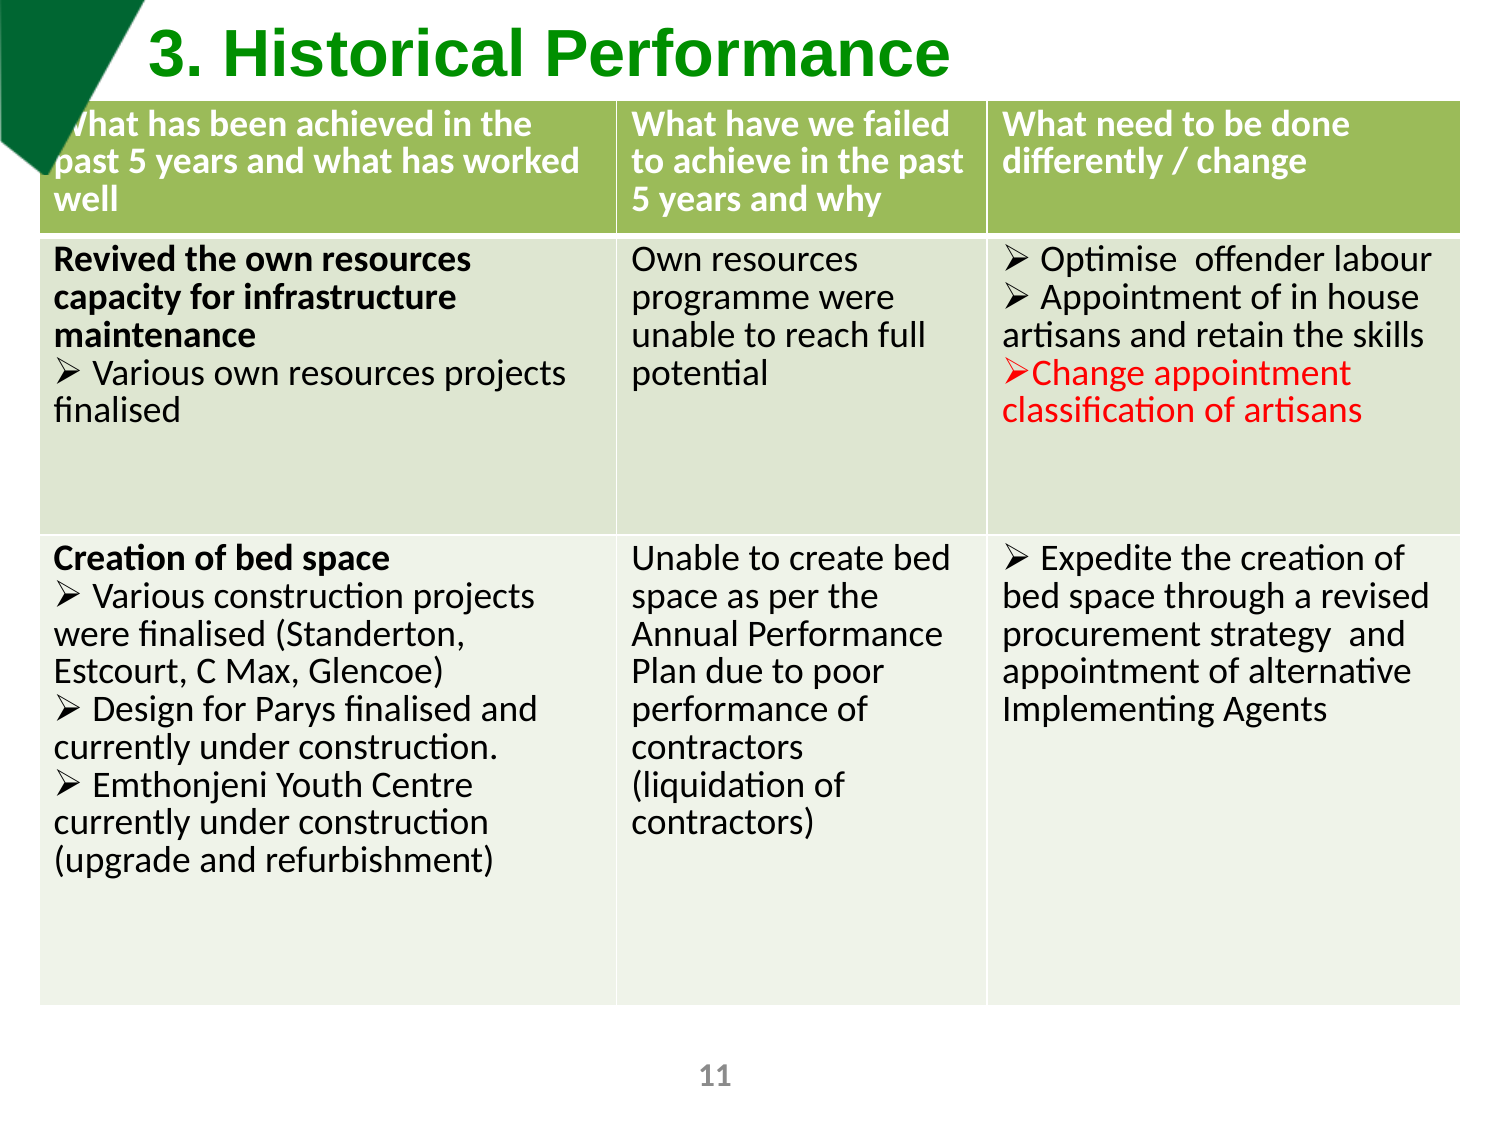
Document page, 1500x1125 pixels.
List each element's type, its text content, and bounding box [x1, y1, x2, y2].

table_header What has been achieved in the past 5 years and what has worked well [40, 101, 616, 233]
table_header What need to be done differently / change [988, 101, 1460, 233]
table_cell Own resources programme were unable to reach full potential [617, 239, 986, 534]
table_cell Optimise offender labour Appointment of in house artisans and retain the skills Change appointment classification of artisans [988, 239, 1460, 534]
slide_number 11 [539, 1042, 890, 1103]
picture [0, 0, 153, 175]
table_header What have we failed to achieve in the past 5 years and why [617, 101, 986, 233]
text_box 3. Historical Performance [157, 2, 1407, 97]
table_cell Revived the own resources capacity for infrastructure maintenance Various own resources projects finalised [40, 239, 616, 534]
table_cell Expedite the creation of bed space through a revised procurement strategy and appointment of alternative Implementing Agents [988, 536, 1460, 1005]
table_cell Creation of bed space Various construction projects were finalised (Standerton, Estcourt, C Max, Glencoe) Design for Parys finalised and currently under construction. Emthonjeni Youth Centre currently under construction (upgrade and refurbishment) [40, 536, 616, 1005]
table_cell Unable to create bed space as per the Annual Performance Plan due to poor performance of contractors (liquidation of contractors) [617, 536, 986, 1005]
